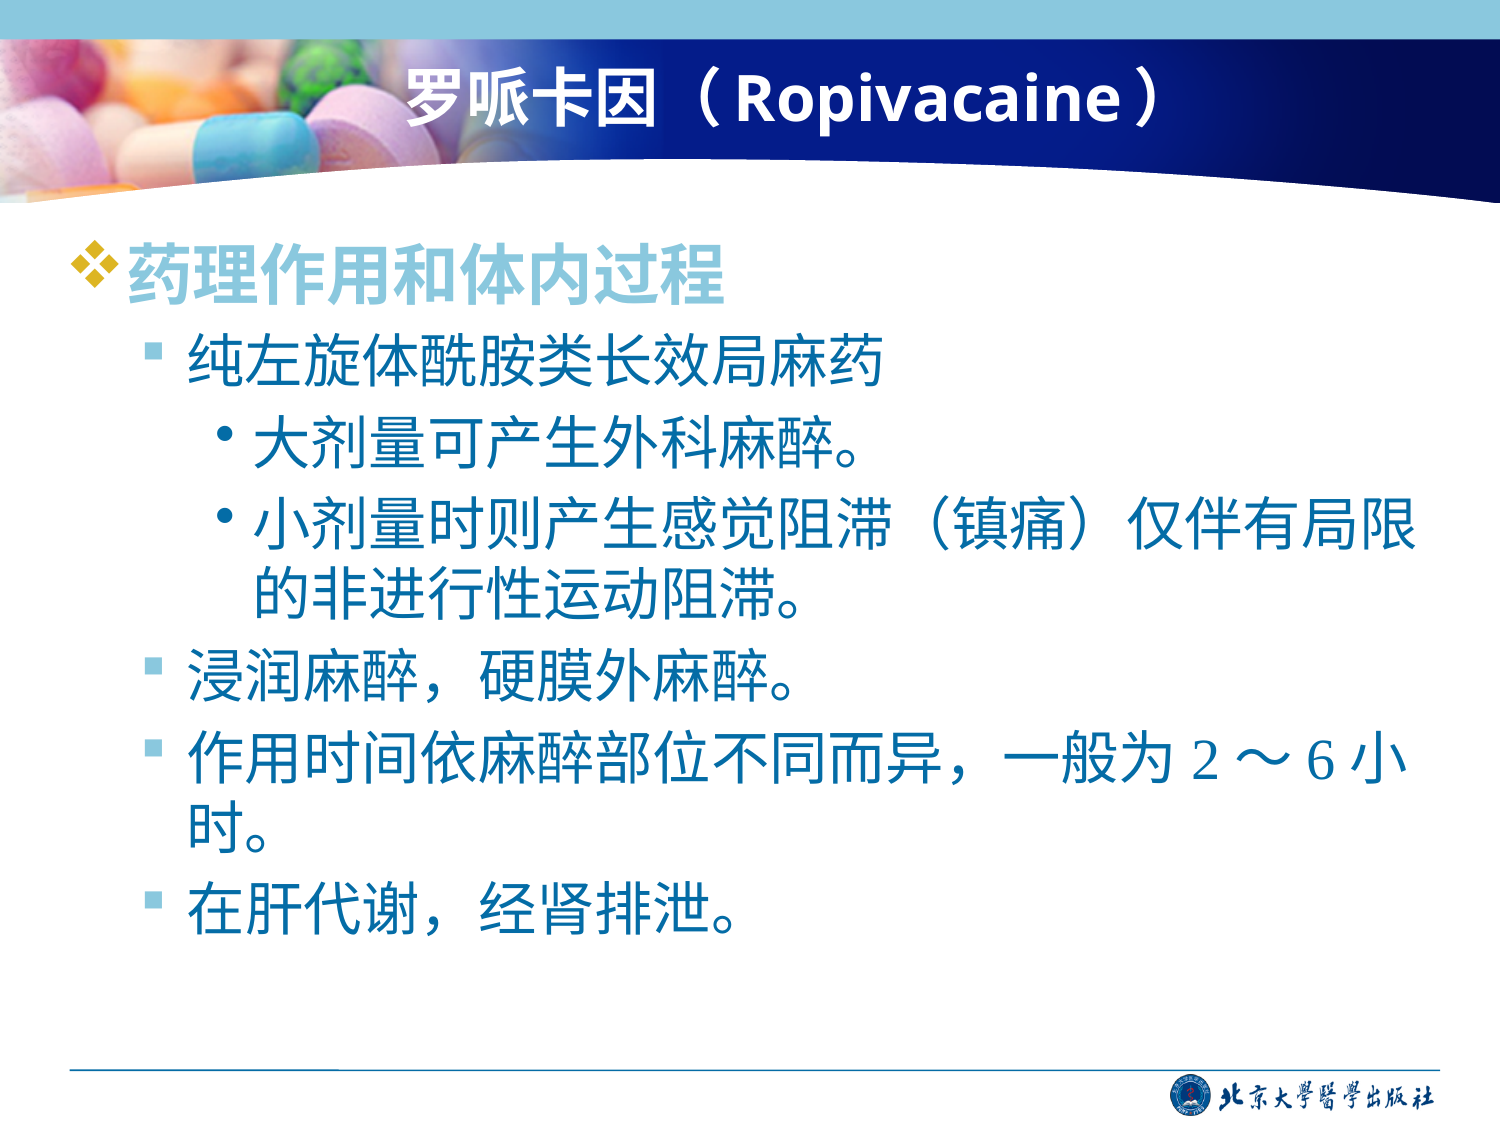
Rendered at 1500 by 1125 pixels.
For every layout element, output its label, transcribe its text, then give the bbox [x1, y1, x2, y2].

picture [0, 40, 1500, 203]
picture [1170, 1074, 1436, 1118]
list 药理作用和体内过程 纯左旋体酰胺类长效局麻药 大剂量可产生外科麻醉。 小剂量时则产生感觉阻滞（镇痛）仅伴有局限的非进行性运动阻滞。 浸润麻醉，硬膜外麻醉。 作用时间依麻醉部位不同而异，一般为2～6小时。 在肝代谢，经肾排泄。 [49, 224, 1463, 1026]
title 罗哌卡因（Ropivacaine） [137, 49, 1463, 143]
